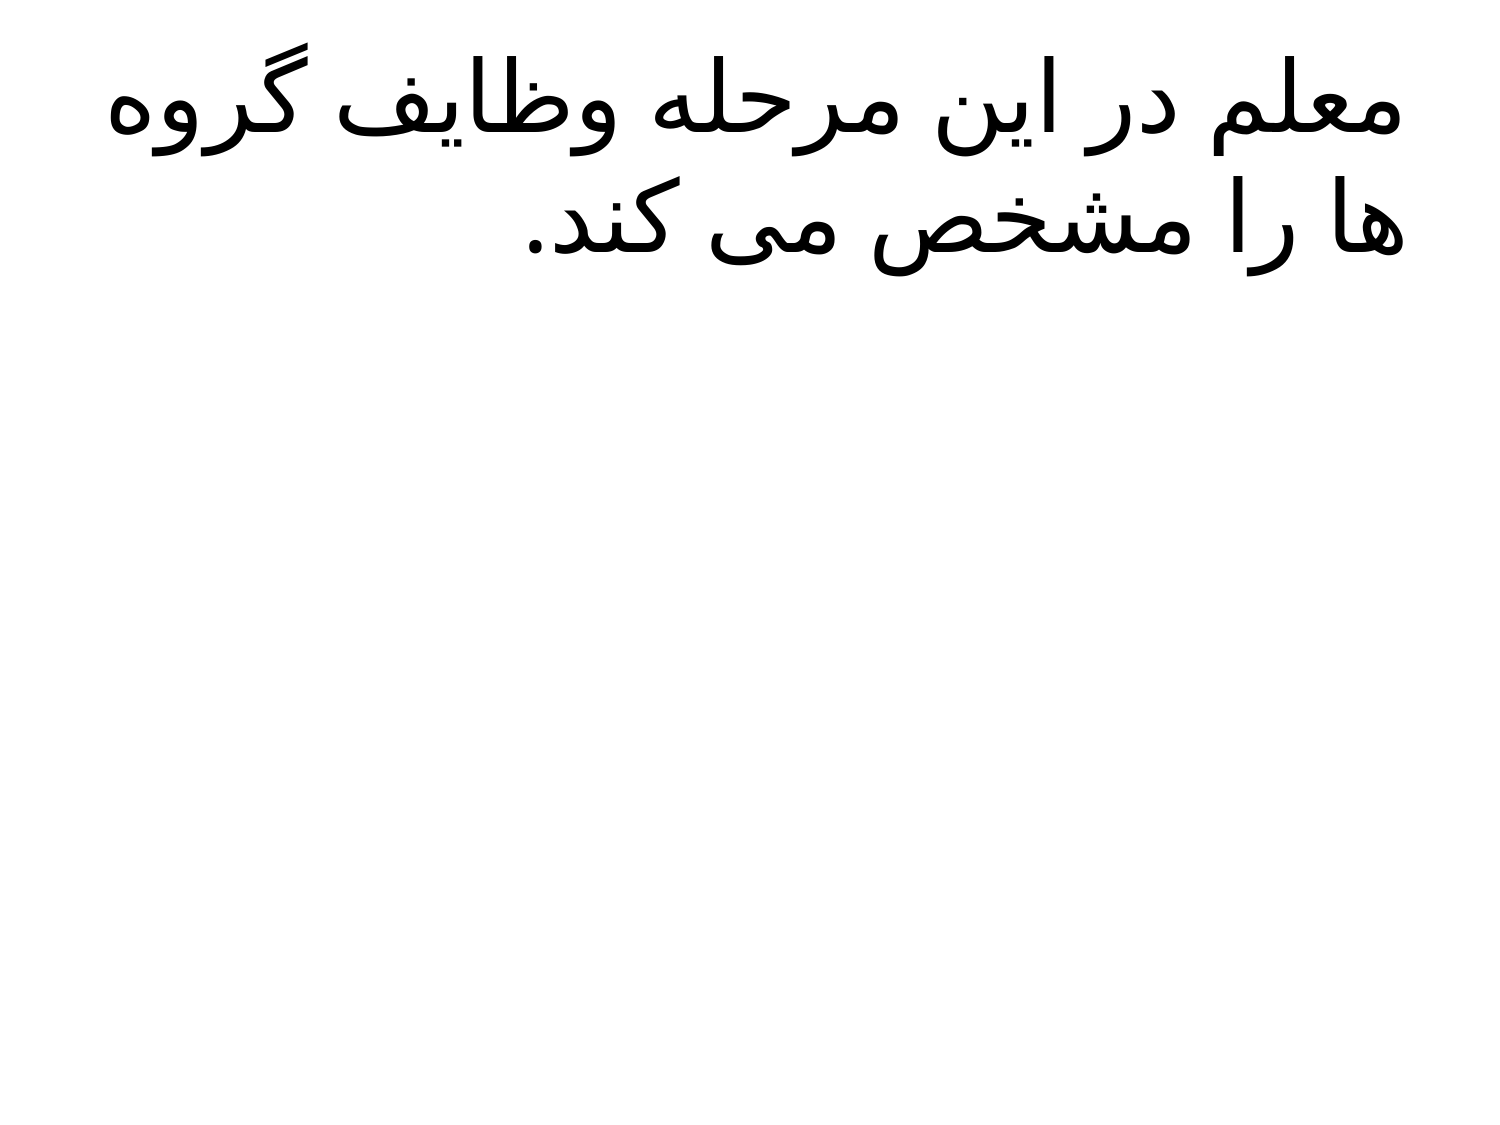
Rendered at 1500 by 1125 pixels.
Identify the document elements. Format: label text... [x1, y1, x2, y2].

list معلم در این مرحله وظایف گروه ها را مشخص می کند. [75, 24, 1425, 1125]
